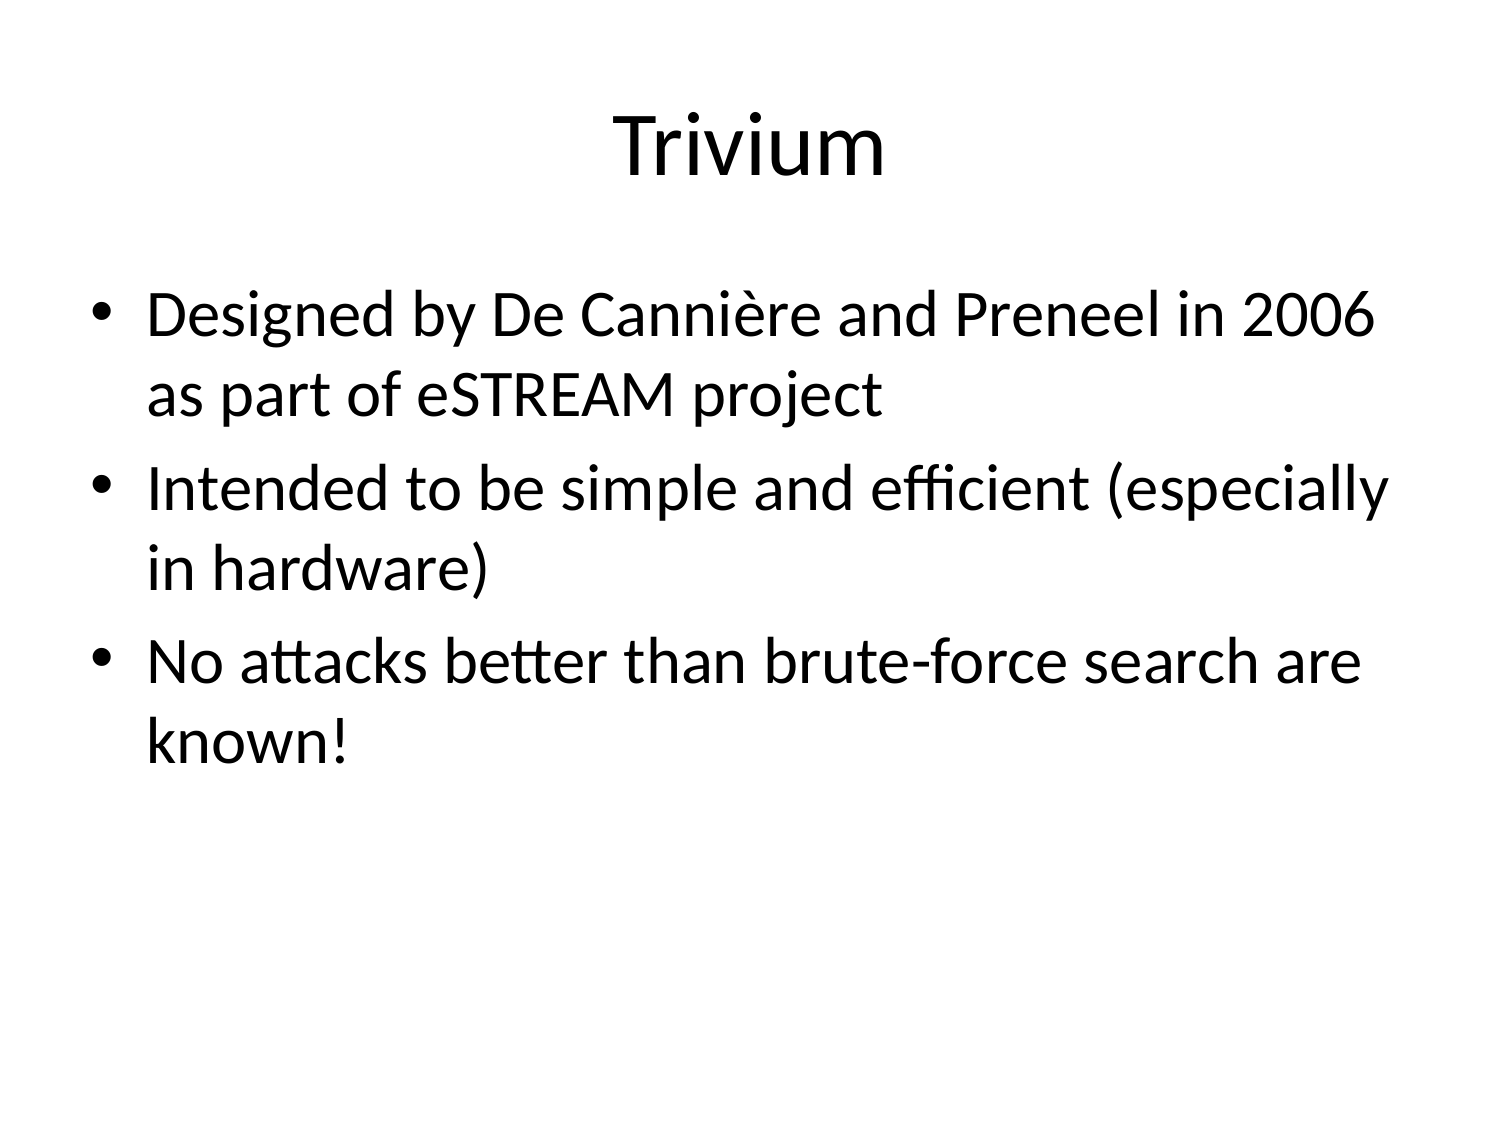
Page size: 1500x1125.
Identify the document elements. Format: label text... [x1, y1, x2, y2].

title Trivium [75, 45, 1425, 233]
list Designed by De Cannière and Preneel in 2006 as part of eSTREAM project Intended to be simple and efficient (especially in hardware) No attacks better than brute-force search are known! [75, 262, 1425, 1005]
